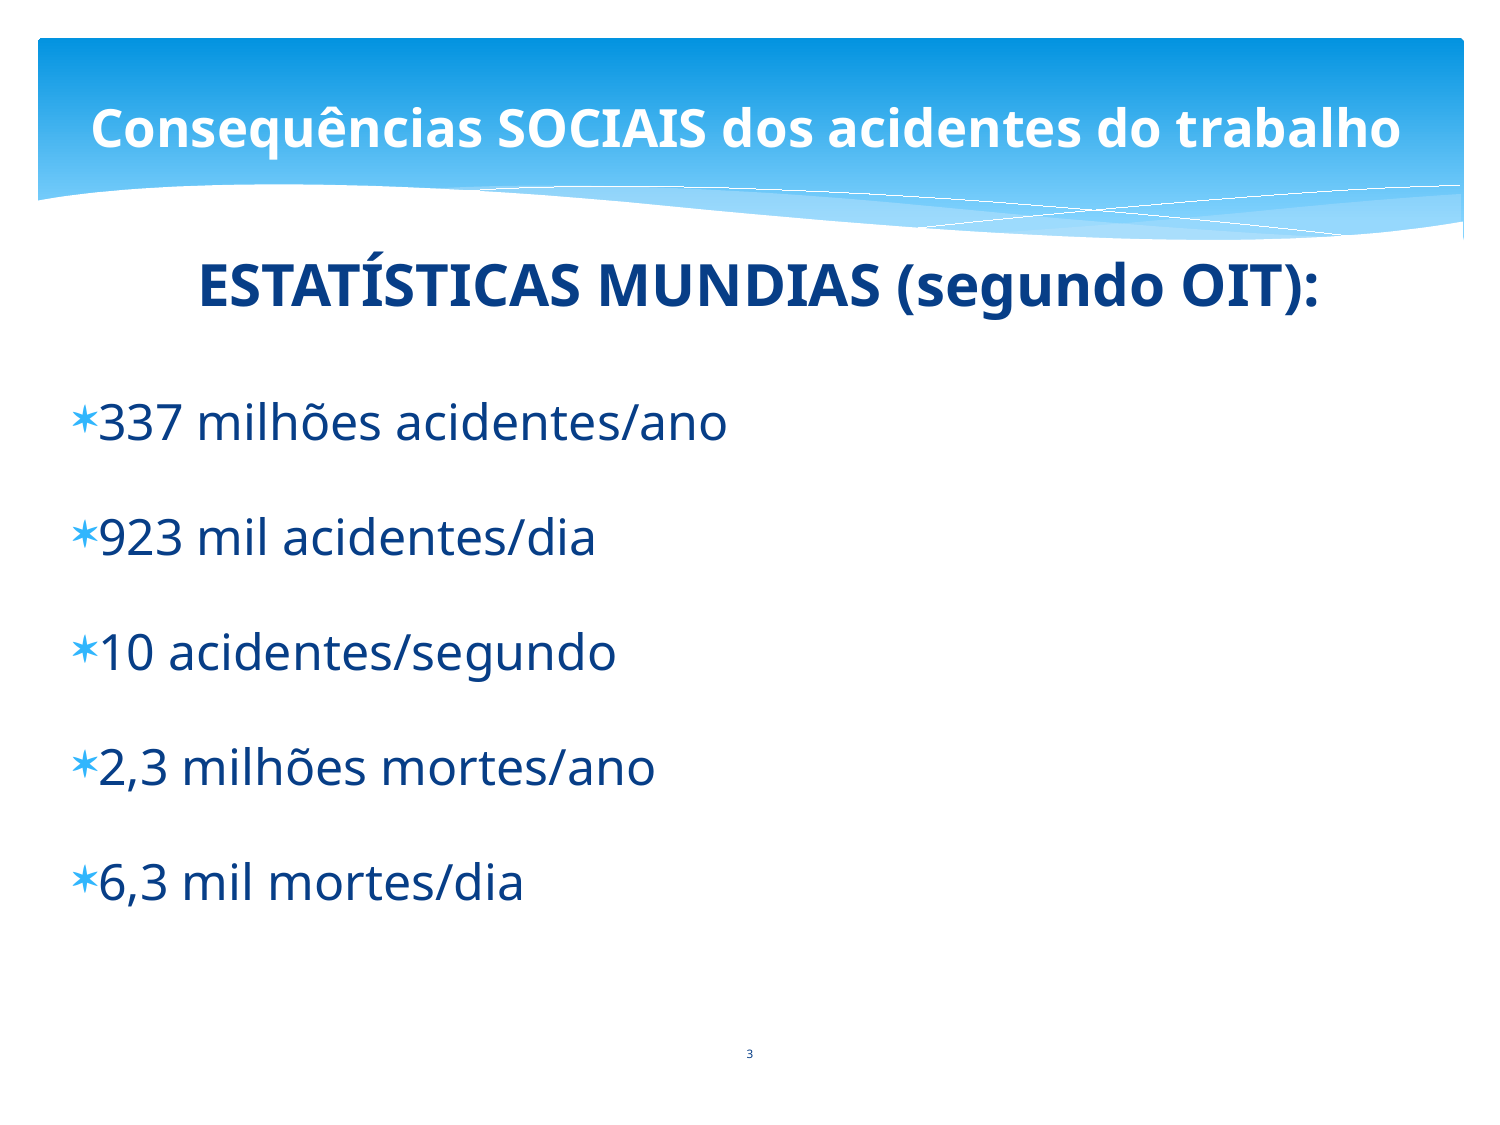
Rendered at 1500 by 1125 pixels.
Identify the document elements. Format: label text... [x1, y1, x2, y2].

title Consequências SOCIAIS dos acidentes do trabalho [75, 55, 1425, 197]
list ESTATÍSTICAS MUNDIAS (segundo OIT): 337 milhões acidentes/ano 923 mil acidentes/dia 10 acidentes/segundo 2,3 milhões mortes/ano 6,3 mil mortes/dia [57, 240, 1460, 1054]
slide_number 3 [654, 1025, 846, 1086]
